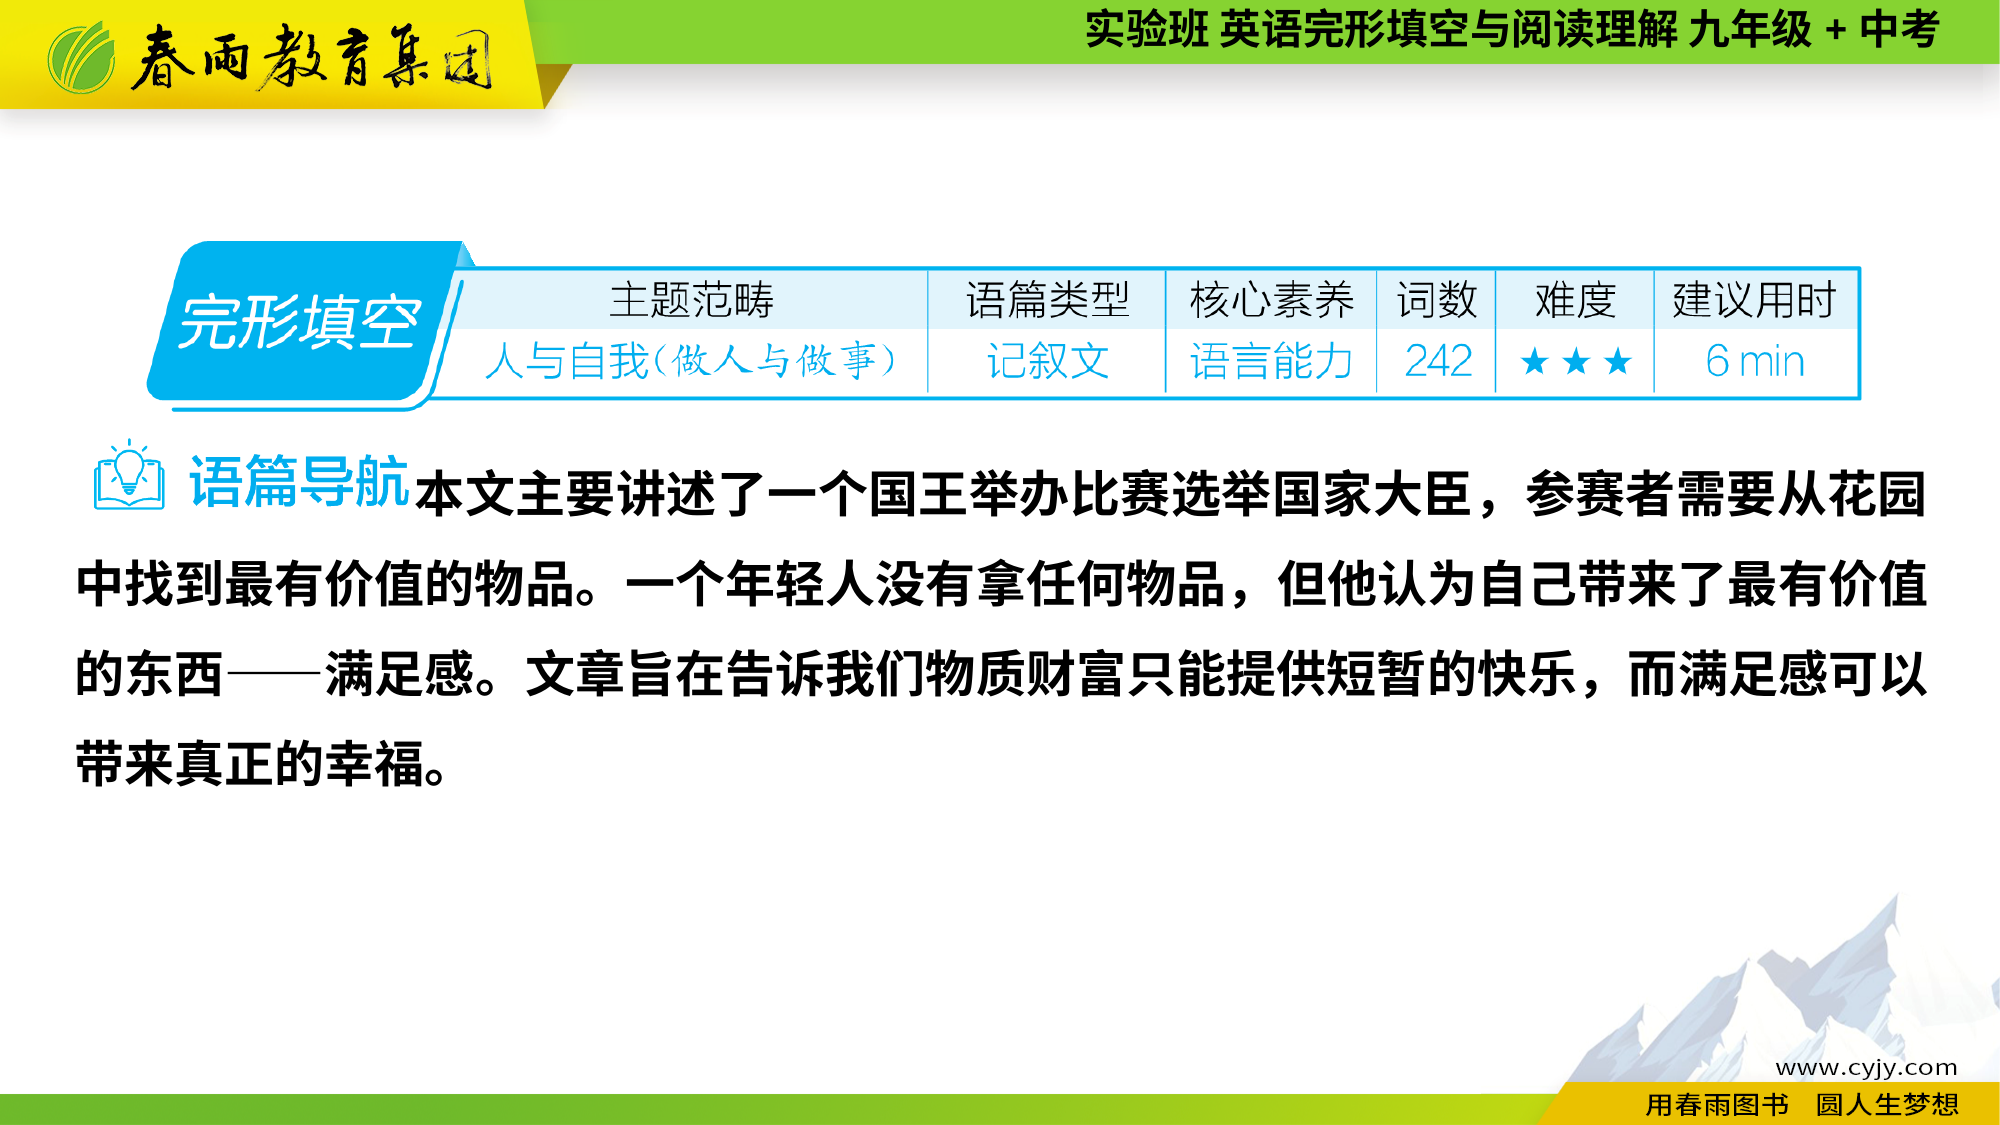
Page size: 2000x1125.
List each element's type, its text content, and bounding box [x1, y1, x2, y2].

picture [0, 0, 2000, 1125]
list 本文主要讲述了一个国王举办比赛选举国家大臣，参赛者需要从花园中找到最有价值的物品。一个年轻人没有拿任何物品，但他认为自己带来了最有价值的东西——满足感。文章旨在告诉我们物质财富只能提供短暂的快乐，而满足感可以带来真正的幸福。 [59, 425, 1944, 793]
